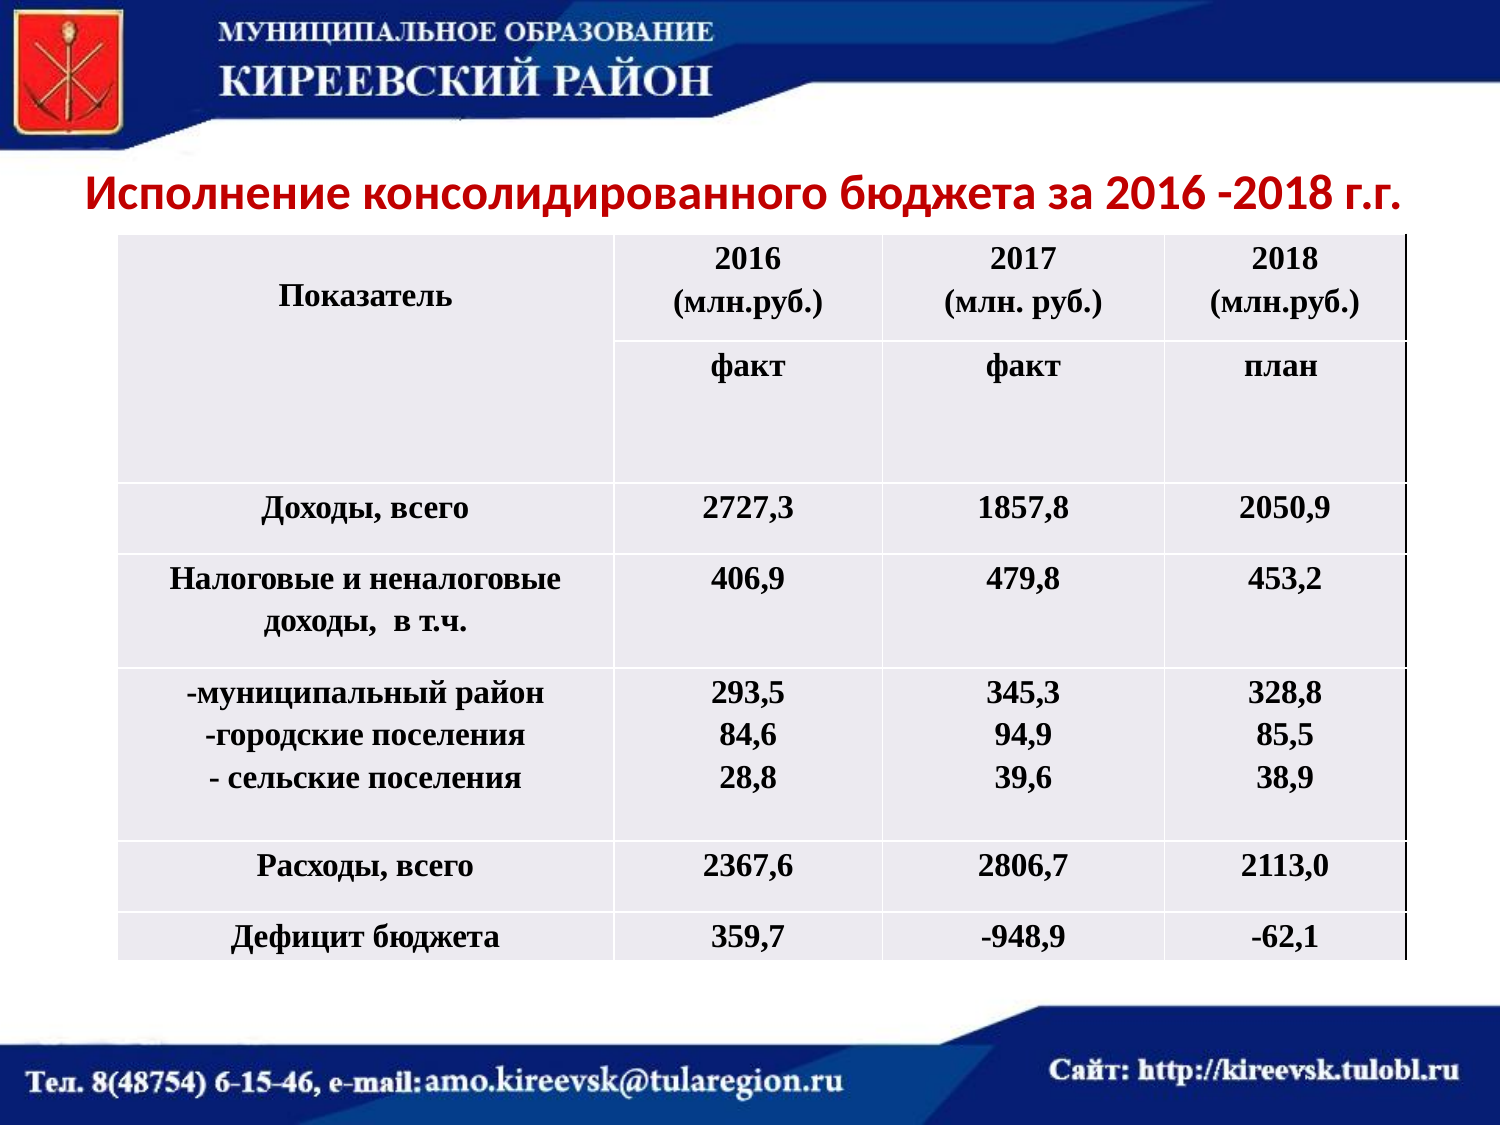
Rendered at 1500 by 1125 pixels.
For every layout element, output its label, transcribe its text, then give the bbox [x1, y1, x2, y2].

table_cell факт [615, 342, 882, 482]
table_header 2018 (млн.руб.) [1165, 235, 1405, 340]
table_cell -муниципальный район -городские поселения - сельские поселения [118, 669, 613, 840]
table_cell Налоговые и неналоговые доходы, в т.ч. [118, 555, 613, 667]
table_cell факт [883, 342, 1164, 482]
table_cell 2367,6 [615, 842, 882, 911]
table_header 2016 (млн.руб.) [615, 235, 882, 340]
table_cell 479,8 [883, 555, 1164, 667]
table_cell -62,1 [1165, 913, 1405, 960]
table_cell 453,2 [1165, 555, 1405, 667]
table_cell Доходы, всего [118, 484, 613, 553]
table_cell план [1165, 342, 1405, 482]
table_cell 345,3 94,9 39,6 [883, 669, 1164, 840]
table_cell 406,9 [615, 555, 882, 667]
text_box Исполнение консолидированного бюджета за 2016 -2018 г.г. [70, 152, 1465, 228]
picture [0, 0, 1500, 1125]
table_cell 2050,9 [1165, 484, 1405, 553]
table_header 2017 (млн. руб.) [883, 235, 1164, 340]
table_cell 2806,7 [883, 842, 1164, 911]
table_cell 359,7 [615, 913, 882, 960]
table_cell Расходы, всего [118, 842, 613, 911]
table_cell 2727,3 [615, 484, 882, 553]
table_cell 293,5 84,6 28,8 [615, 669, 882, 840]
table_header Показатель [118, 235, 613, 482]
table_cell -948,9 [883, 913, 1164, 960]
table_cell Дефицит бюджета [118, 913, 613, 960]
table_cell 328,8 85,5 38,9 [1165, 669, 1405, 840]
table_cell 1857,8 [883, 484, 1164, 553]
table_cell 2113,0 [1165, 842, 1405, 911]
